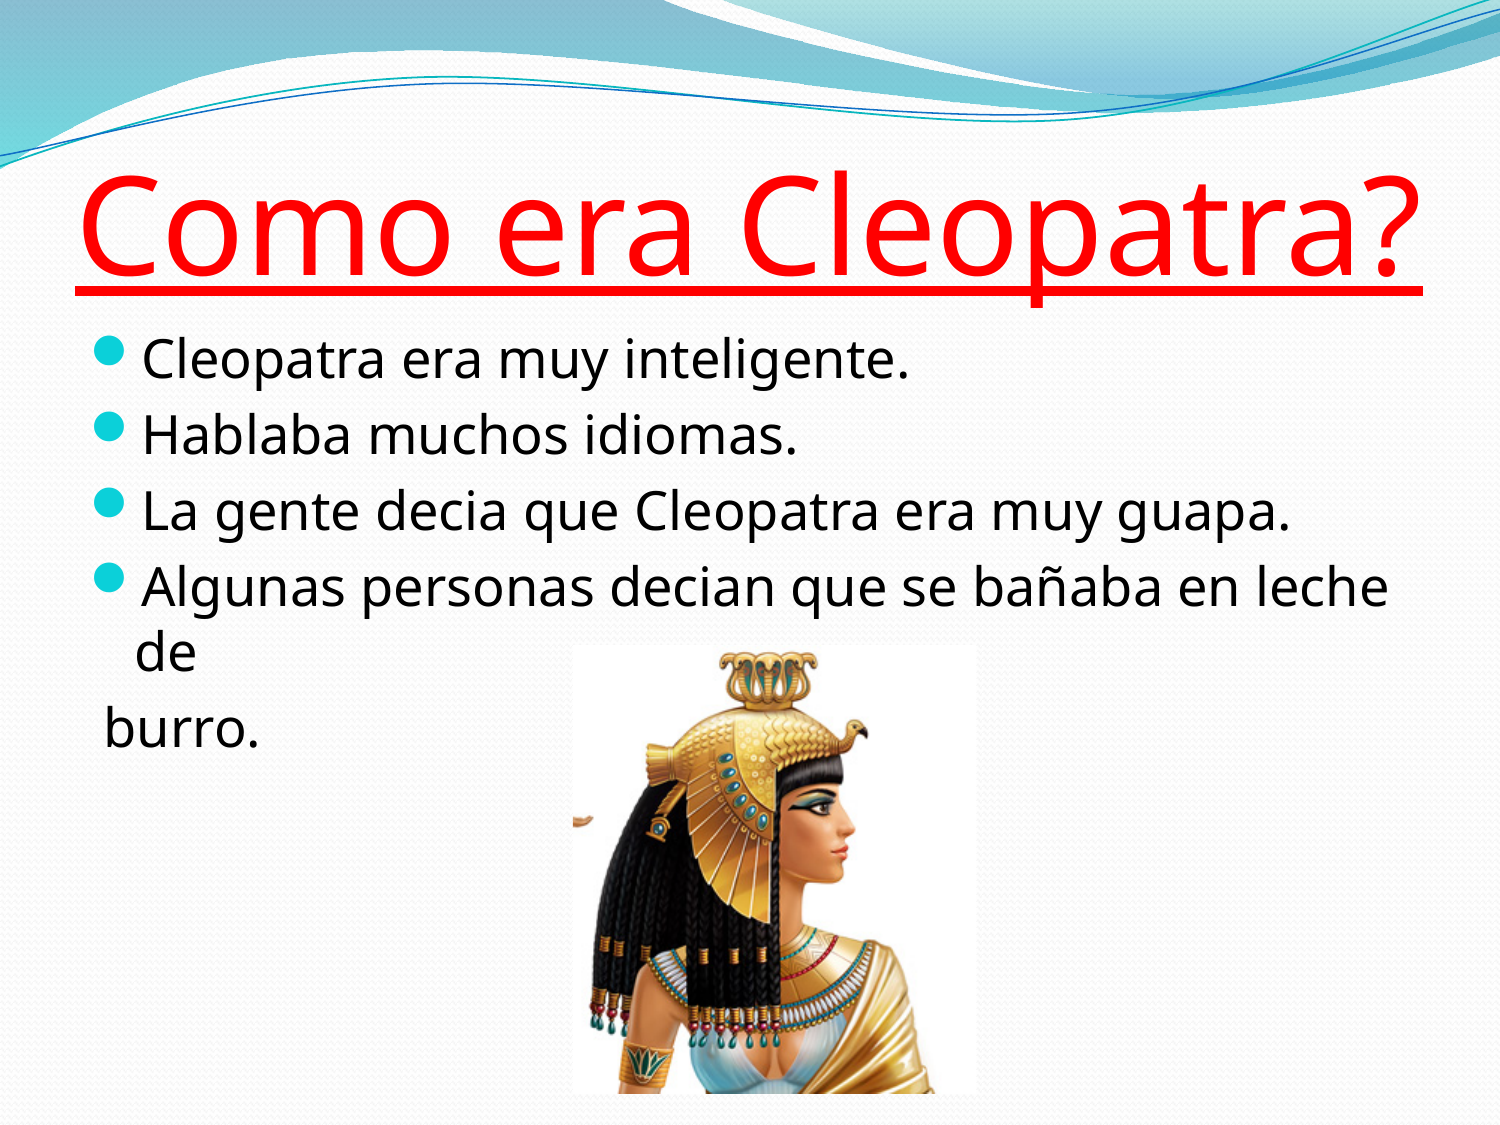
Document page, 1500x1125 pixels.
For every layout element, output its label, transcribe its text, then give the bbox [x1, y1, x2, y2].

list Cleopatra era muy inteligente. Hablaba muchos idiomas. La gente decia que Cleopatra era muy guapa. Algunas personas decian que se bañaba en leche de burro. [75, 317, 1425, 1038]
picture [572, 644, 977, 1095]
title Como era Cleopatra? [75, 115, 1425, 303]
